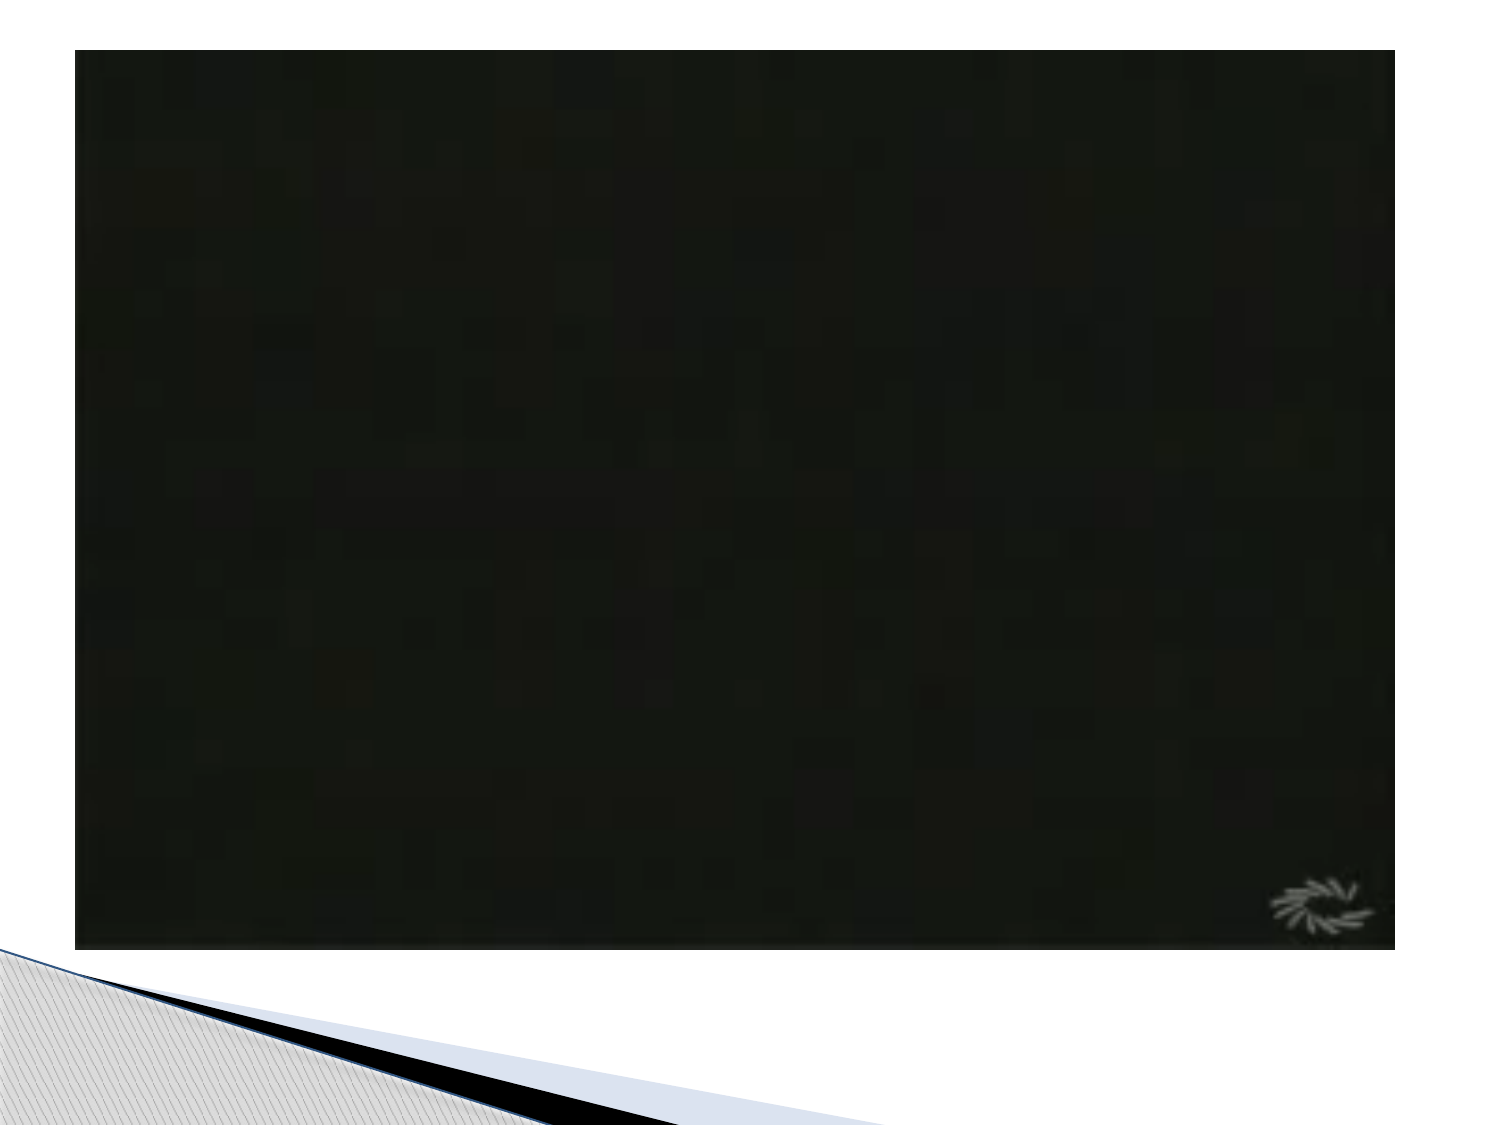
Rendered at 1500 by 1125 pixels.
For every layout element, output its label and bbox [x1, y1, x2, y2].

text_box [74, 49, 1396, 951]
